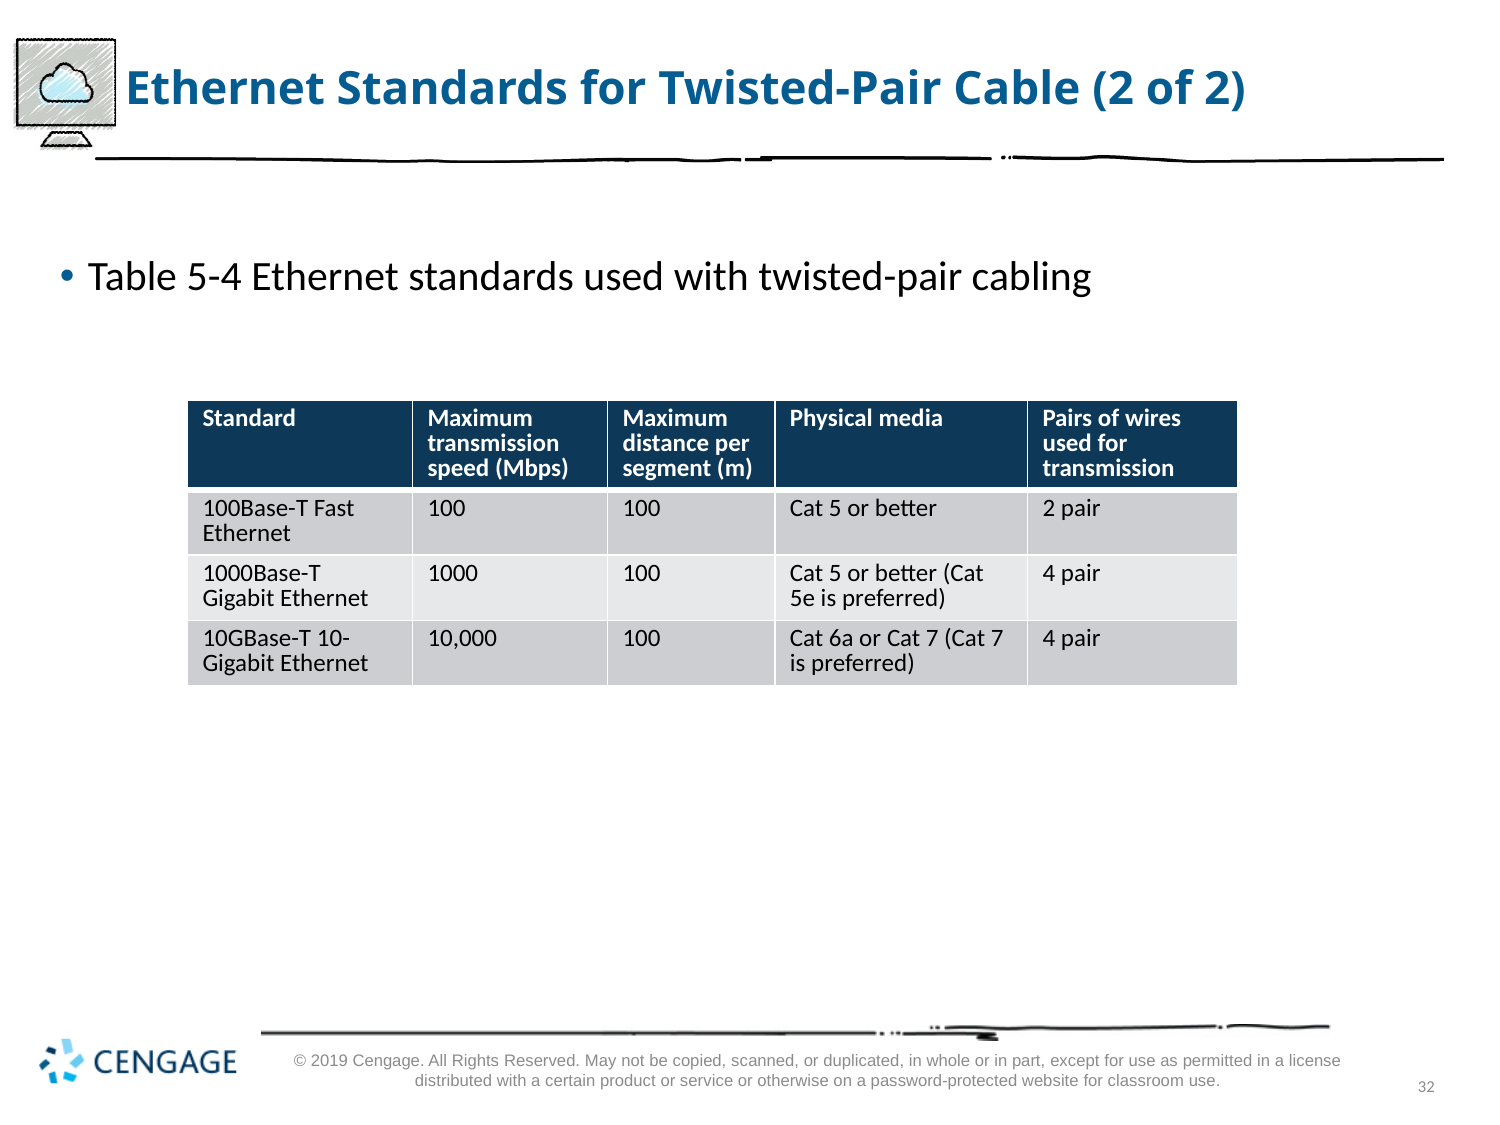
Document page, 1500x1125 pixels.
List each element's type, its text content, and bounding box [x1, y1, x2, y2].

table_cell 100 [608, 493, 774, 554]
table_cell Cat 5 or better (Cat 5e is preferred) [776, 556, 1027, 620]
table_header Maximum distance per segment (m) [608, 401, 774, 487]
table_cell 100 [413, 493, 607, 554]
table_header Pairs of wires used for transmission [1028, 401, 1237, 487]
table_cell 1000Base-T Gigabit Ethernet [188, 556, 412, 620]
table_cell 100Base-T Fast Ethernet [188, 493, 412, 554]
table_cell Cat 6a or Cat 7 (Cat 7 is preferred) [776, 621, 1027, 685]
list Table 5-4 Ethernet standards used with twisted-pair cabling [59, 252, 1441, 301]
table_cell 100 [608, 621, 774, 685]
table_cell 10GBase-T 10-Gigabit Ethernet [188, 621, 412, 685]
picture [95, 155, 1444, 163]
table_cell 10,000 [413, 621, 607, 685]
table_cell 1000 [413, 556, 607, 620]
picture [13, 36, 117, 151]
table_cell 100 [608, 556, 774, 620]
picture [261, 1024, 1331, 1041]
picture [19, 1025, 249, 1096]
table_cell 4 pair [1028, 621, 1237, 685]
table_cell 4 pair [1028, 556, 1237, 620]
table_cell Cat 5 or better [776, 493, 1027, 554]
footer © 2019 Cengage. All Rights Reserved. May not be copied, scanned, or duplicated, in whole or in part, except for use as permitted in a license distributed with a certain product or service or otherwise on a password-protected website for classroom use. [262, 1050, 1375, 1091]
table_header Maximum transmission speed (Mbps) [413, 401, 607, 487]
table_header Physical media [776, 401, 1027, 487]
table_header Standard [188, 401, 412, 487]
table_cell 2 pair [1028, 493, 1237, 554]
title Ethernet Standards for Twisted-Pair Cable (2 of 2) [125, 66, 1442, 116]
